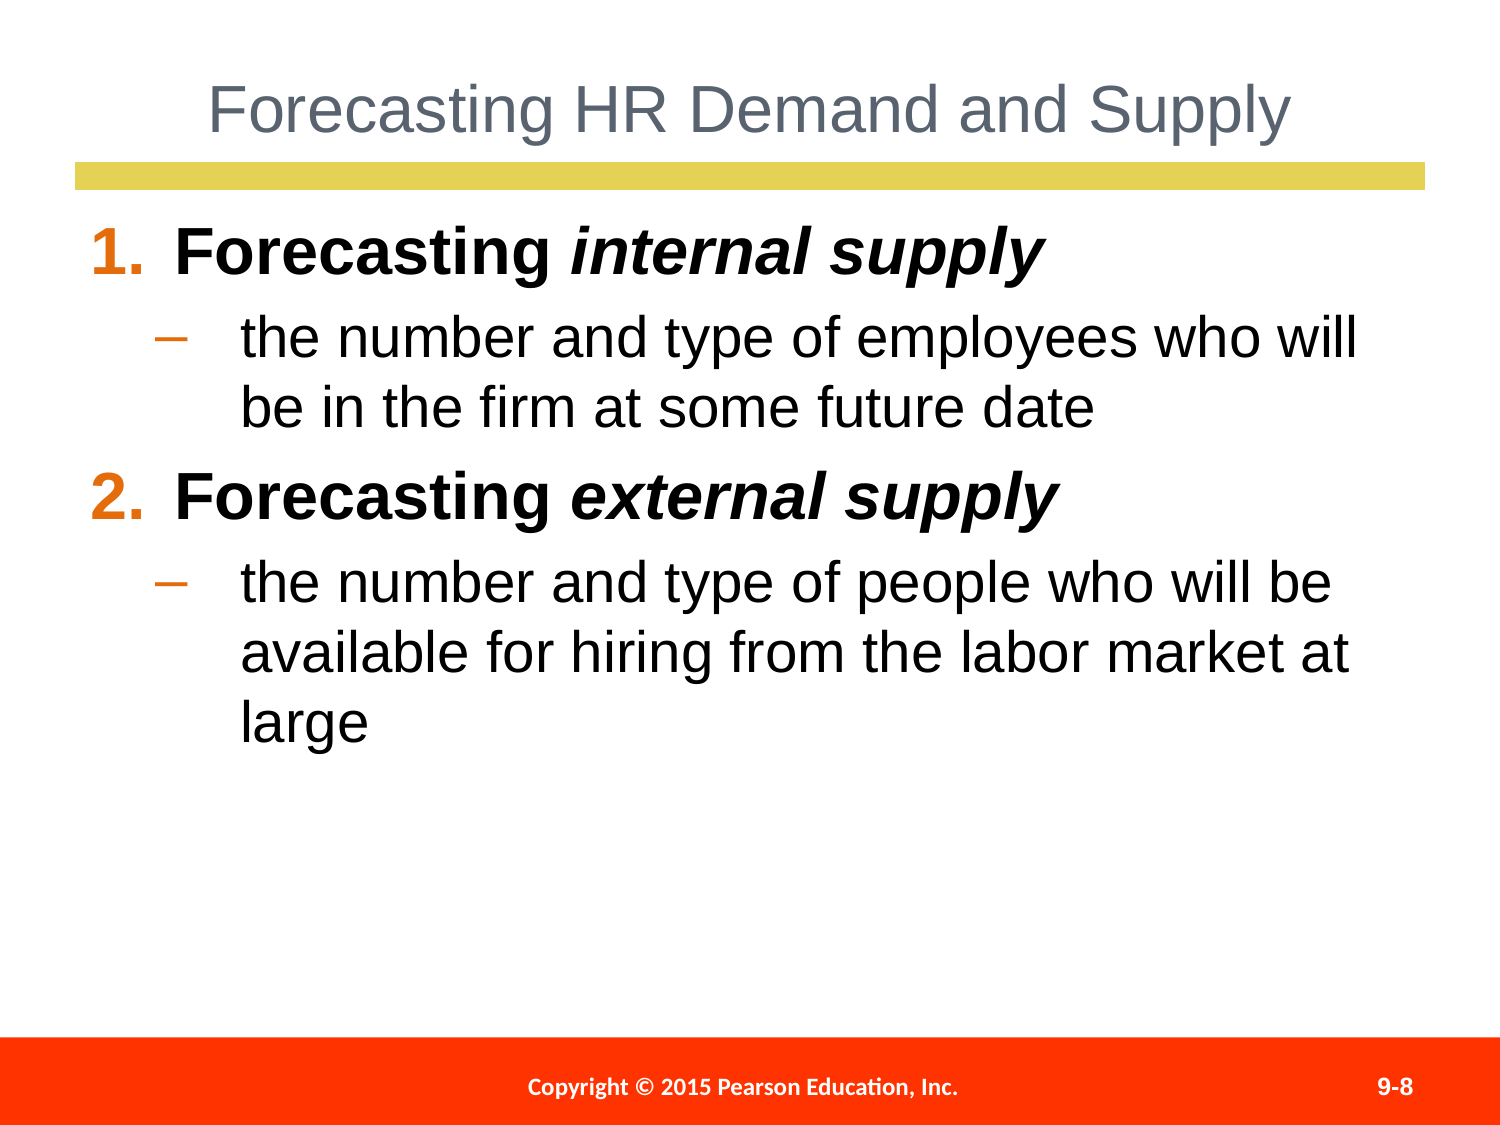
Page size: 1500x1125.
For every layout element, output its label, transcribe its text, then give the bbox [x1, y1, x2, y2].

title Forecasting HR Demand and Supply [74, 12, 1426, 199]
list Forecasting internal supply the number and type of employees who will be in the firm at some future date Forecasting external supply the number and type of people who will be available for hiring from the labor market at large [74, 199, 1426, 1006]
